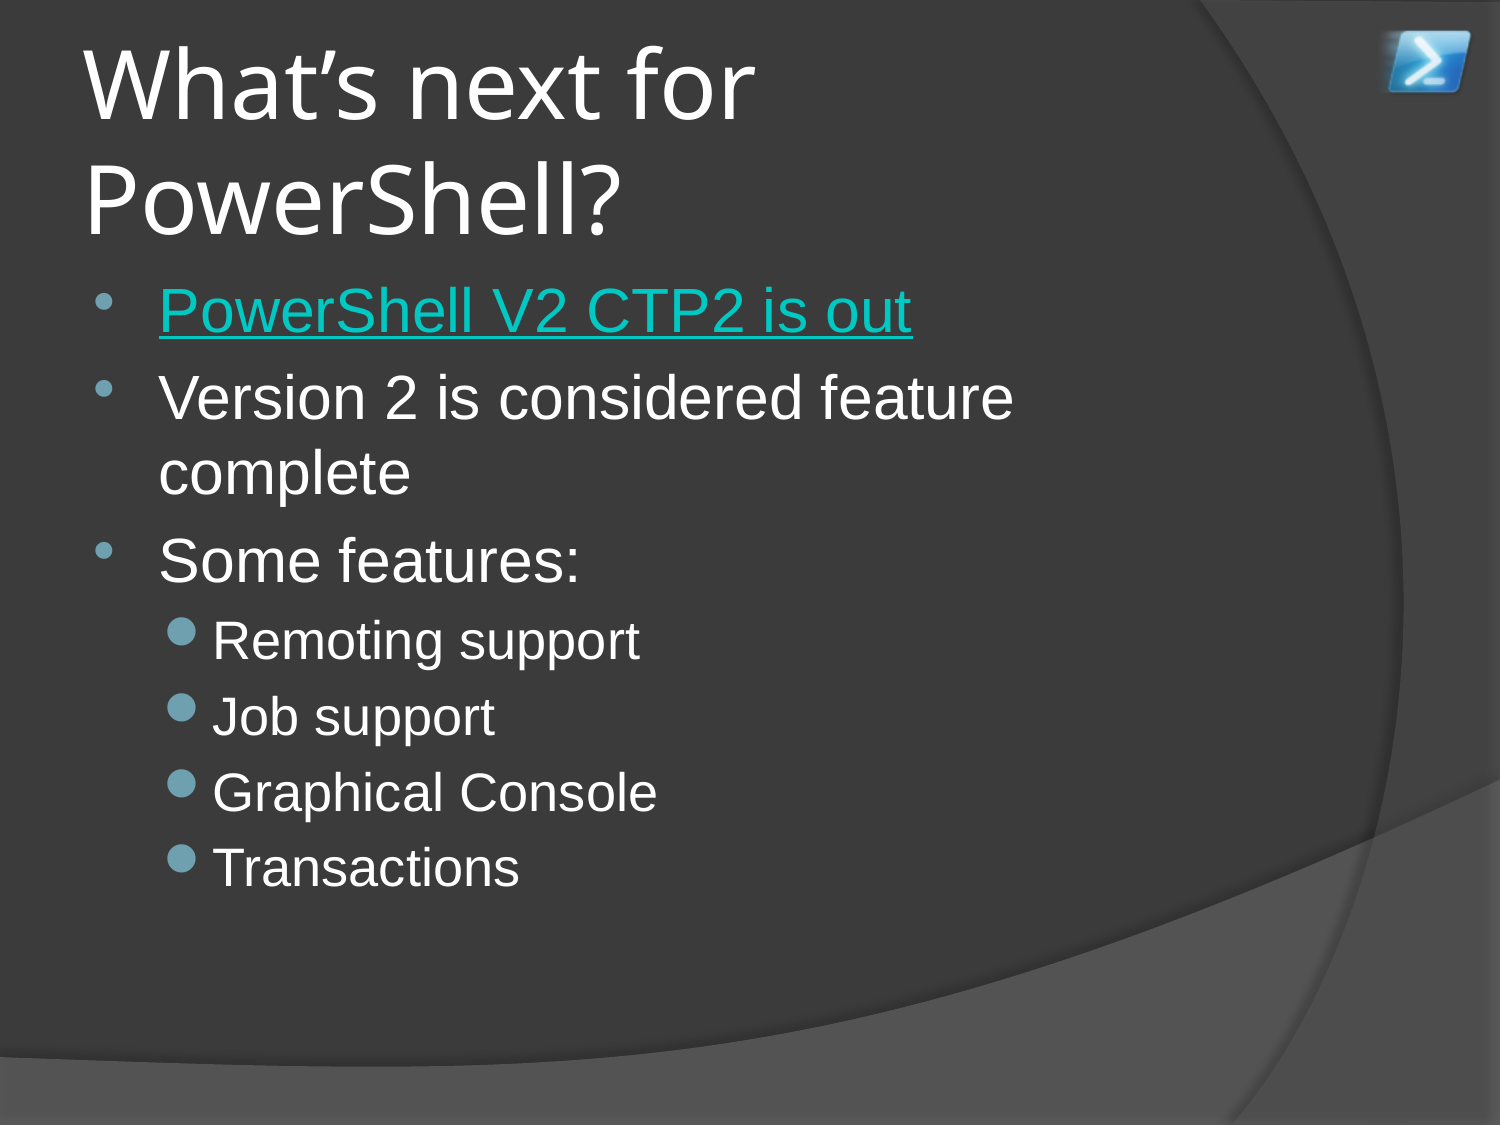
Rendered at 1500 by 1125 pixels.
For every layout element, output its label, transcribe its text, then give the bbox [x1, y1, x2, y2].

picture [1374, 12, 1475, 113]
list PowerShell V2 CTP2 is out Version 2 is considered feature complete Some features: Remoting support Job support Graphical Console Transactions [75, 262, 1300, 1005]
title What’s next for PowerShell? [75, 45, 1300, 233]
